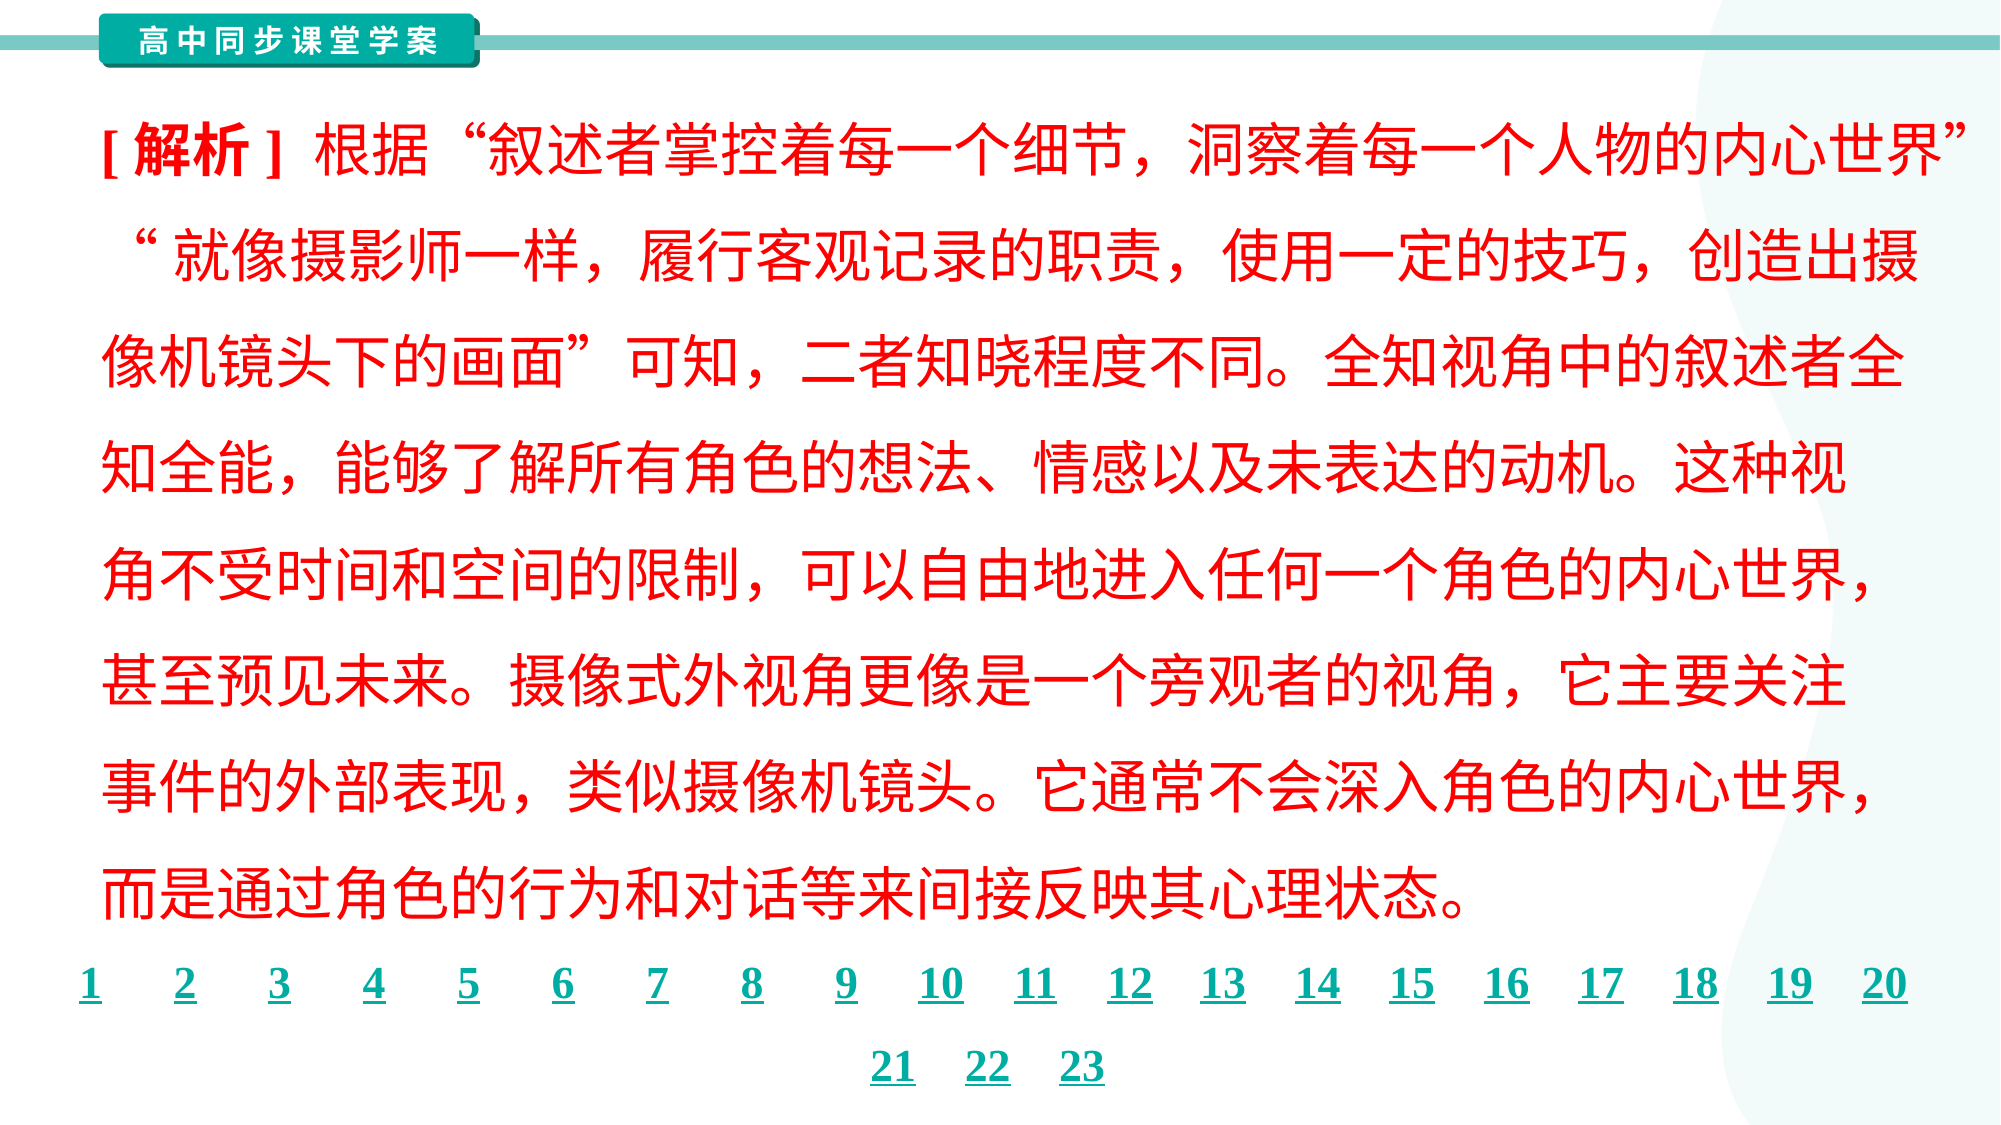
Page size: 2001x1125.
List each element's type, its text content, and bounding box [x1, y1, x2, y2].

text_box [解析] 根据“叙述者掌控着每一个细节，洞察着每一个人物的内心世界” “就像摄影师一样，履行客观记录的职责，使用一定的技巧，创造出摄 像机镜头下的画面”可知，二者知晓程度不同。全知视角中的叙述者全 知全能，能够了解所有角色的想法、情感以及未表达的动机。这种视 角不受时间和空间的限制，可以自由地进入任何一个角色的内心世界， 甚至预见未来。摄像式外视角更像是一个旁观者的视角，它主要关注 事件的外部表现，类似摄像机镜头。它通常不会深入角色的内心世界， 而是通过角色的行为和对话等来间接反映其心理状态。 [100, 76, 1899, 927]
picture [0, 0, 2000, 1125]
